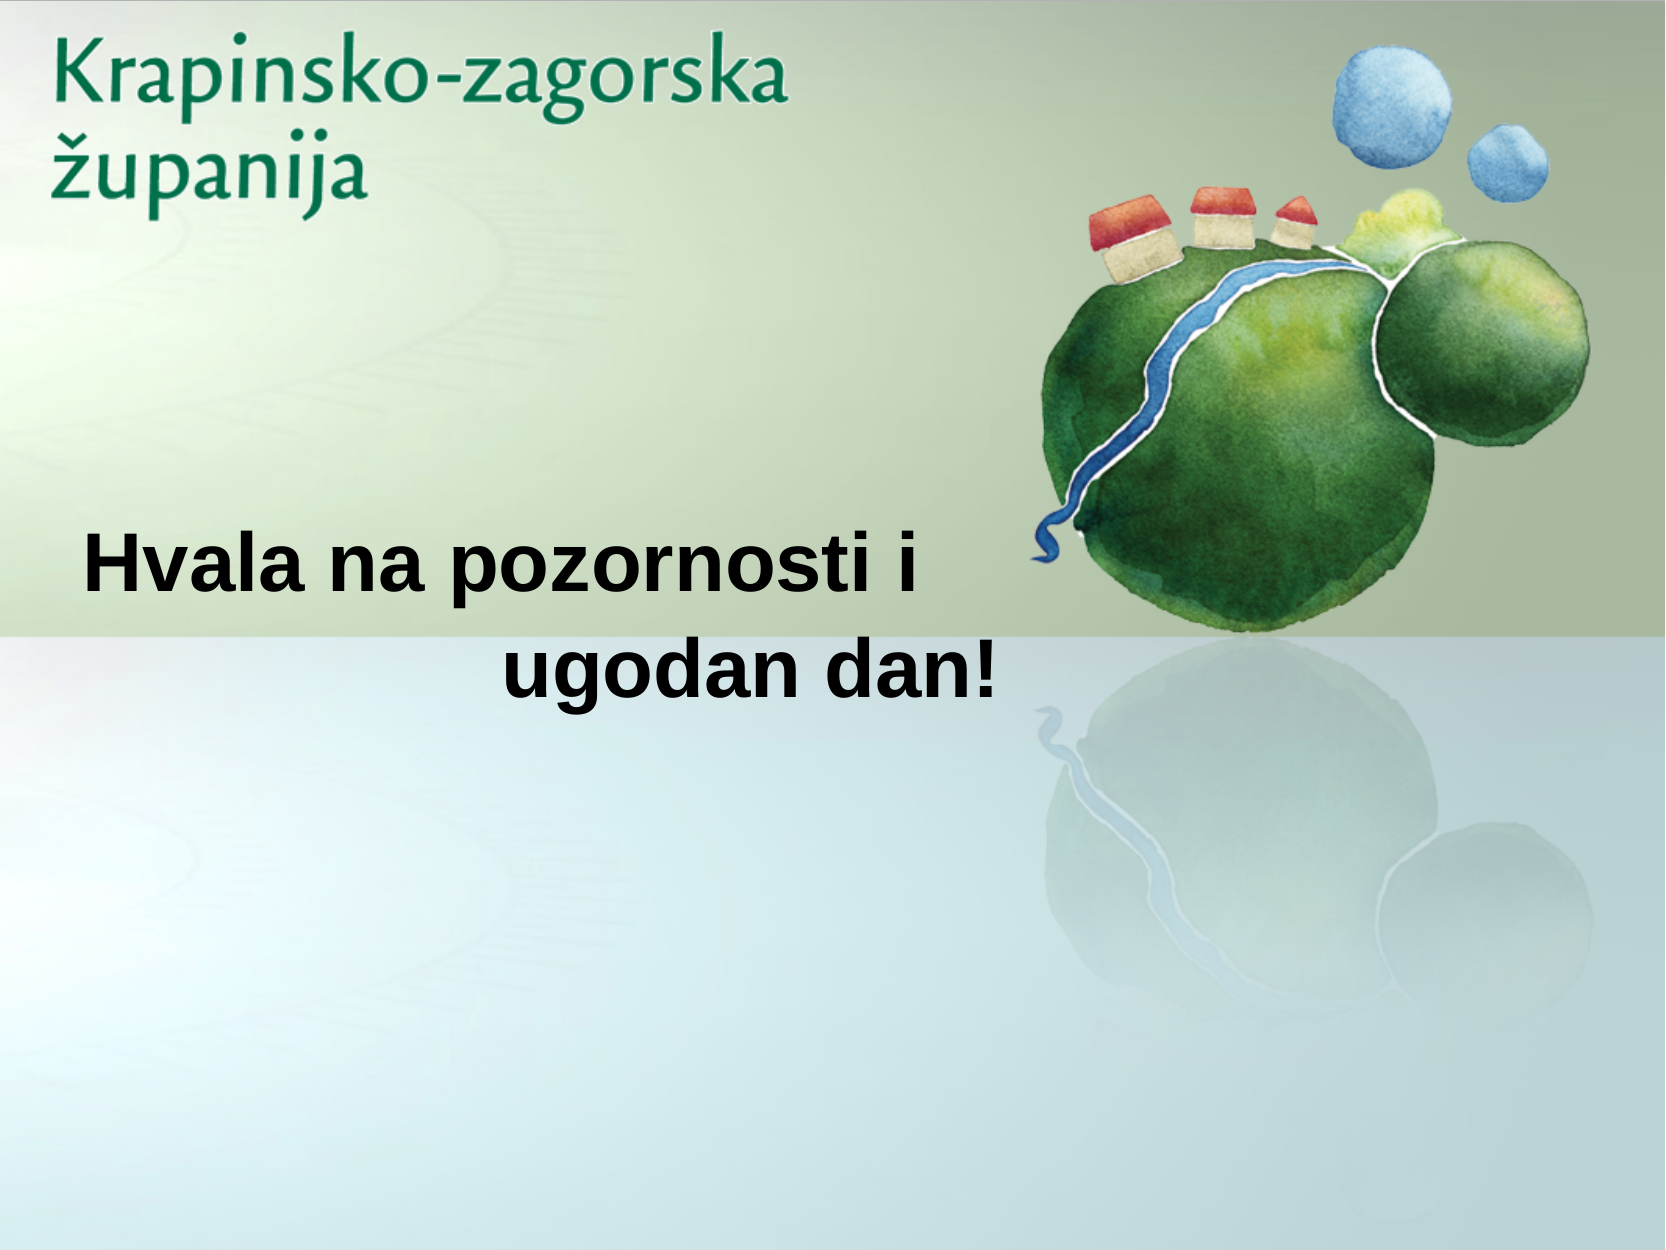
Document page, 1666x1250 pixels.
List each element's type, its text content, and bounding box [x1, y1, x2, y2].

picture [0, 1, 1666, 1250]
list Hvala na pozornosti i ugodan dan! [42, 287, 1627, 1215]
